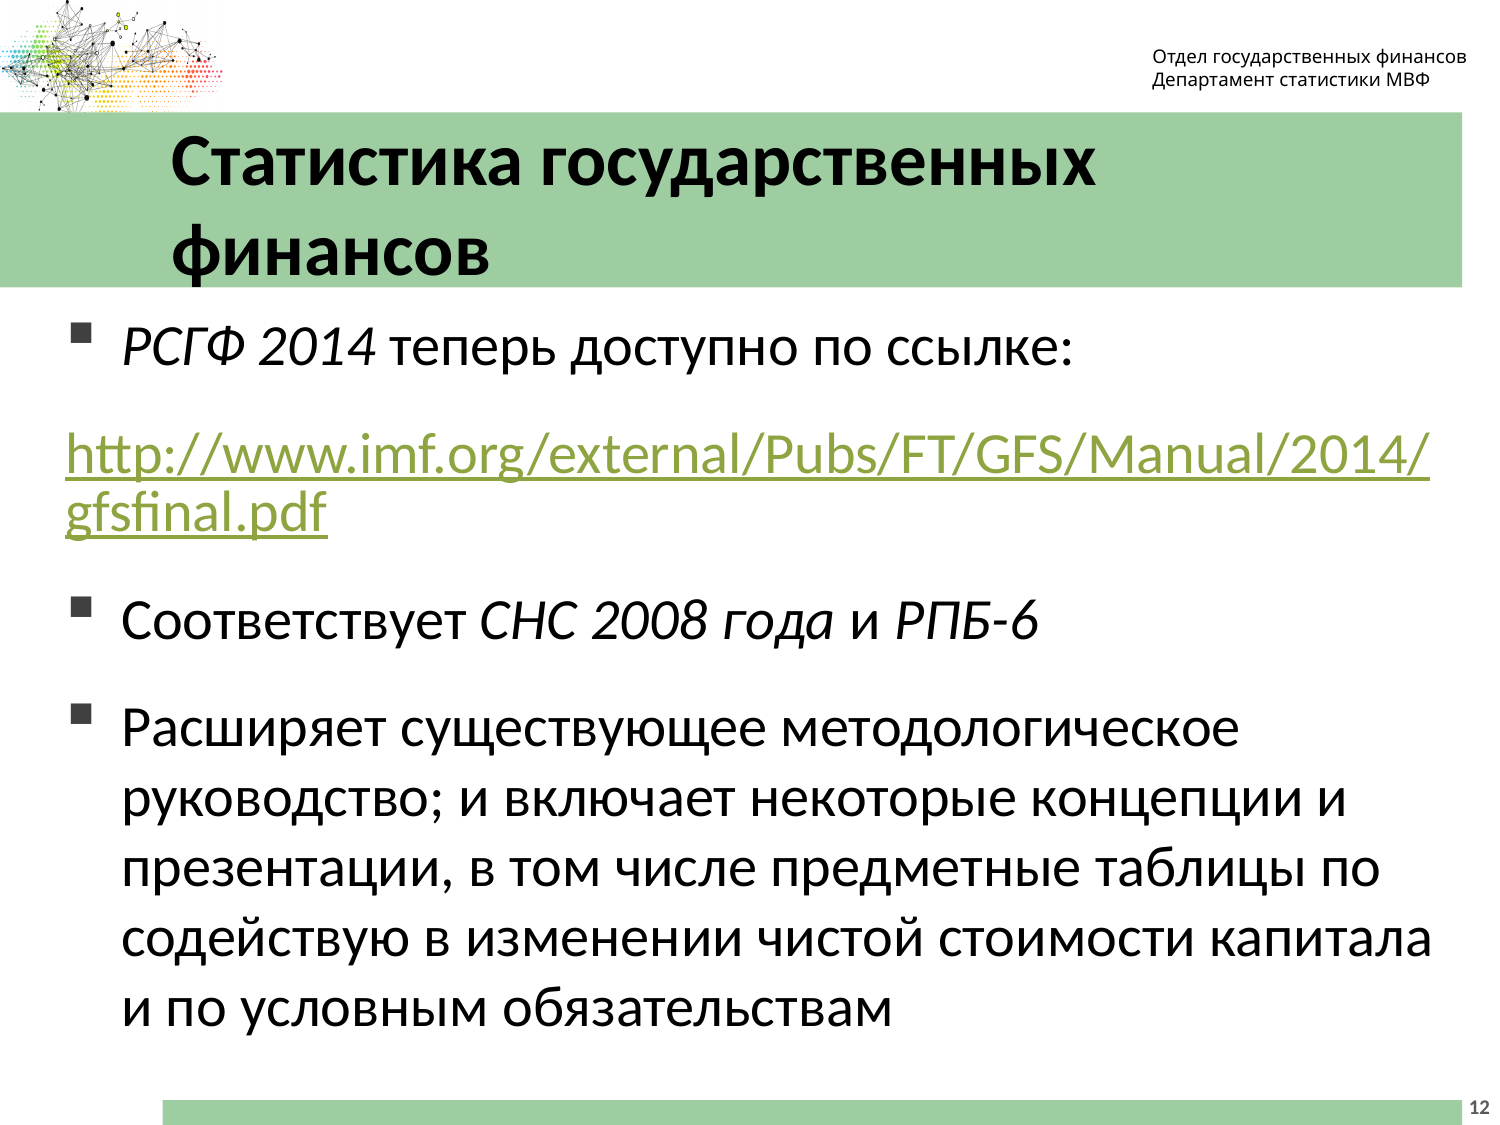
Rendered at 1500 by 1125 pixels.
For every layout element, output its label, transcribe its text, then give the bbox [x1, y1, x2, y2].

title Статистика государственных финансов [0, 112, 1463, 288]
list РСГФ 2014 теперь доступно по ссылке: http://www.imf.org/external/Pubs/FT/GFS/Manual/2014/gfsfinal.pdf Соответствует СНС 2008 года и РПБ-6 Расширяет существующее методологическое руководство; и включает некоторые концепции и презентации, в том числе предметные таблицы по содействую в изменении чистой стоимости капитала и по условным обязательствам [50, 299, 1463, 1088]
slide_number 12 [1441, 1074, 1500, 1125]
text_box Отдел государственных финансов Департамент статистики МВФ [1137, 37, 1500, 98]
picture [0, 0, 225, 112]
